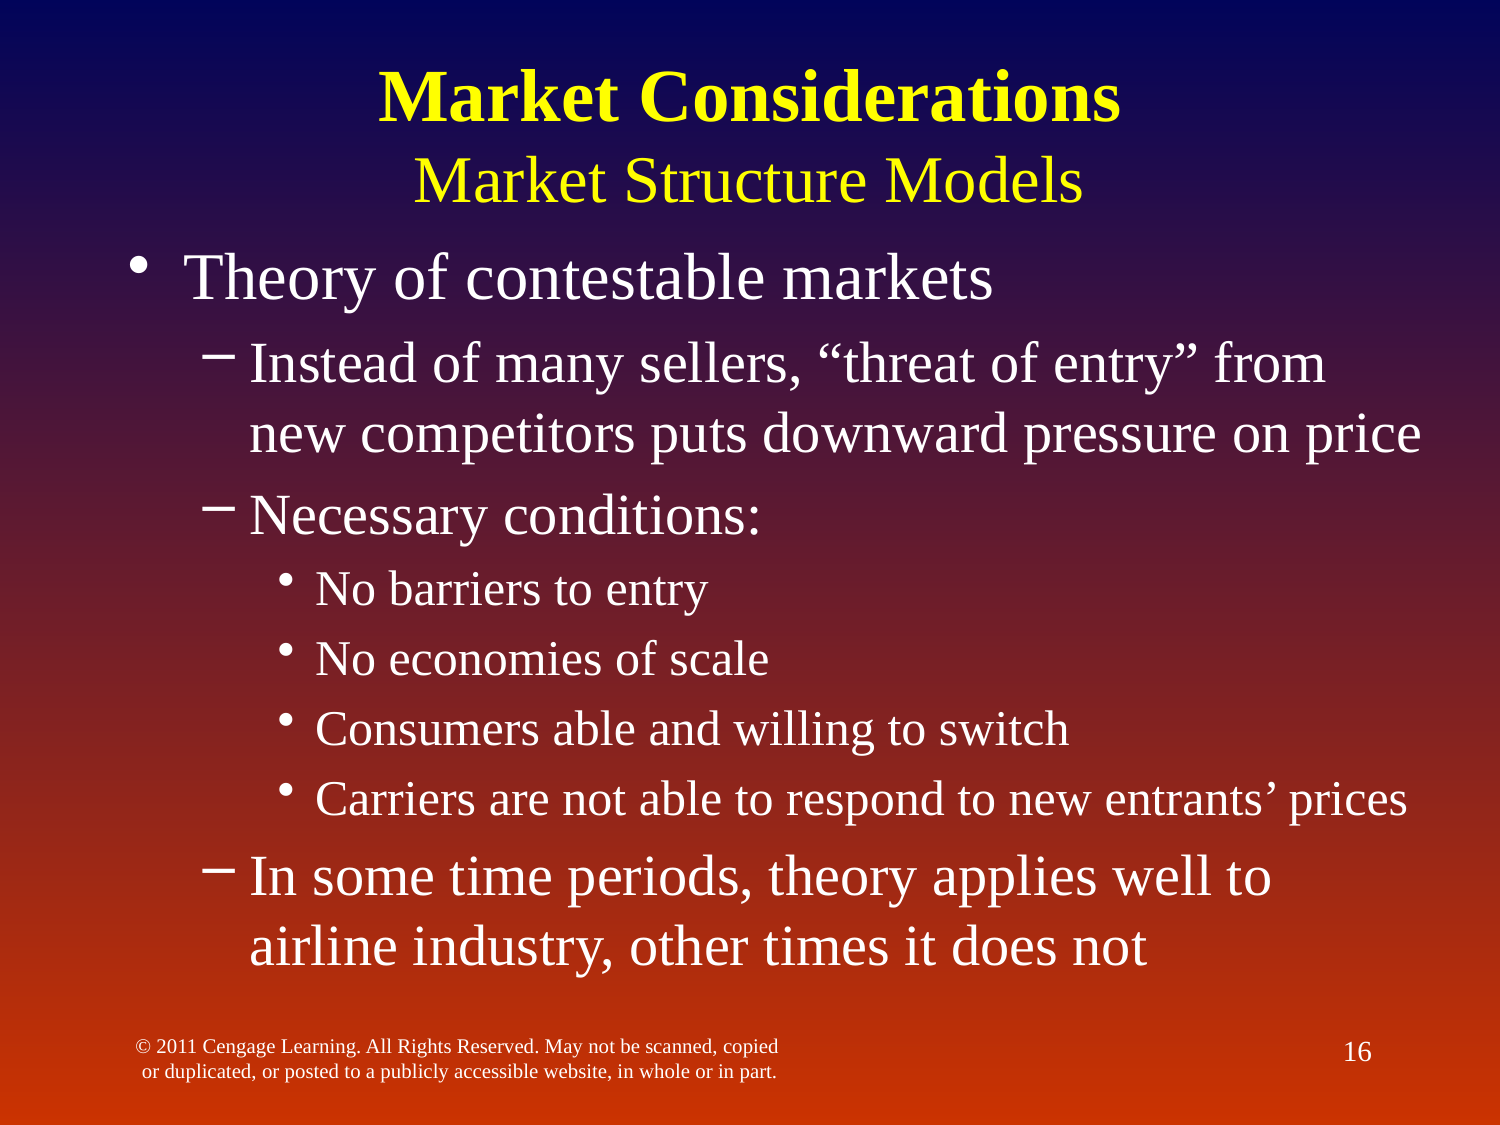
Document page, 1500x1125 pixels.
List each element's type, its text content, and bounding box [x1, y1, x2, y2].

title Market Considerations Market Structure Models [112, 62, 1388, 201]
slide_number 16 [1074, 1024, 1388, 1101]
list Theory of contestable markets Instead of many sellers, “threat of entry” from new competitors puts downward pressure on price Necessary conditions: No barriers to entry No economies of scale Consumers able and willing to switch Carriers are not able to respond to new entrants’ prices In some time periods, theory applies well to airline industry, other times it does not [112, 224, 1438, 1001]
footer © 2011 Cengage Learning. All Rights Reserved. May not be scanned, copied or duplicated, or posted to a publicly accessible website, in whole or in part. [112, 1024, 813, 1101]
